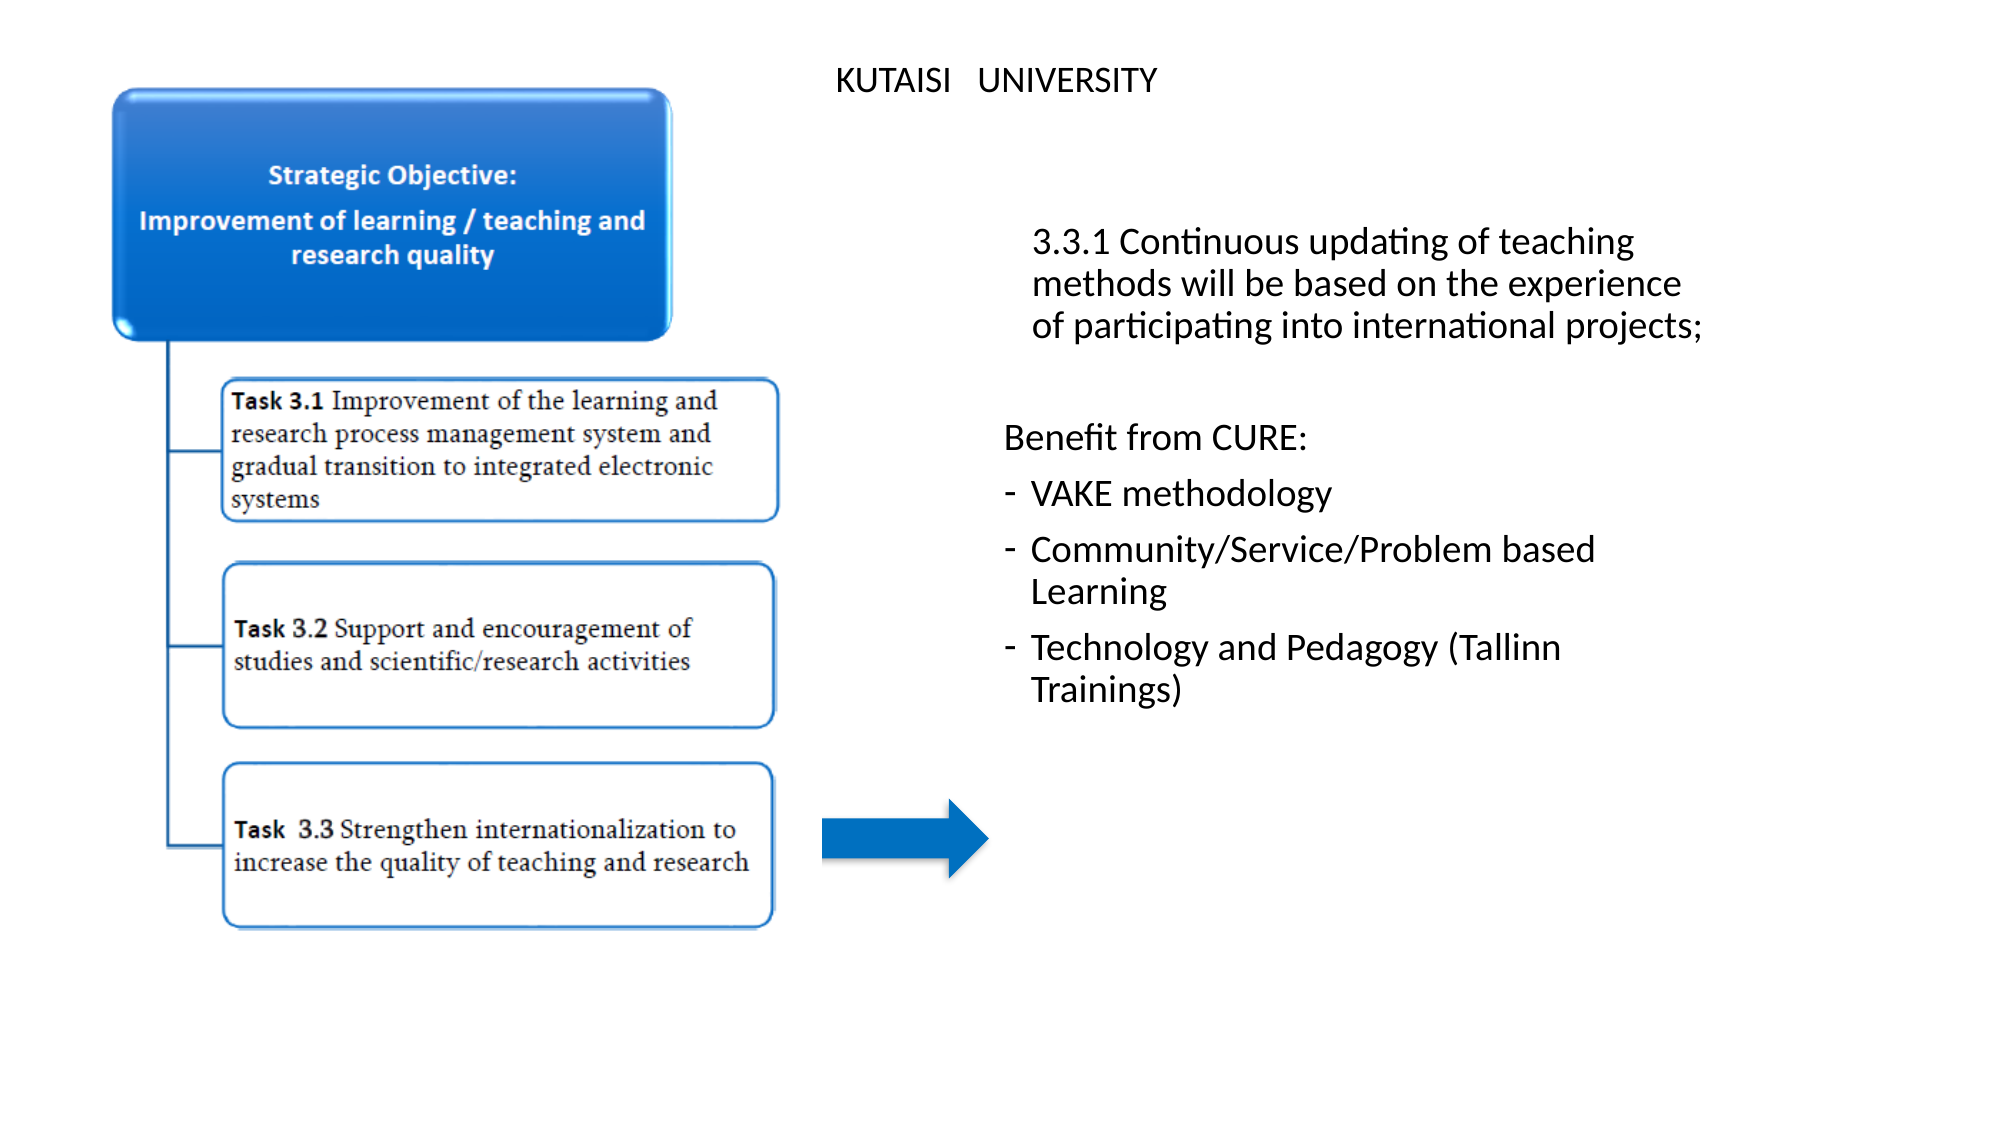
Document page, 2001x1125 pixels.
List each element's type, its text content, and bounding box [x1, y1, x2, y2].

list 3.3.1 Continuous updating of teaching methods will be based on the experience of participating into international projects; Benefit from CURE: VAKE methodology Community/Service/Problem based Learning Technology and Pedagogy (Tallinn Trainings) [988, 205, 1720, 920]
text_box KUTAISI UNIVERSITY [821, 47, 1436, 108]
picture [92, 72, 822, 948]
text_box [92, 72, 820, 947]
text_box [822, 795, 988, 881]
